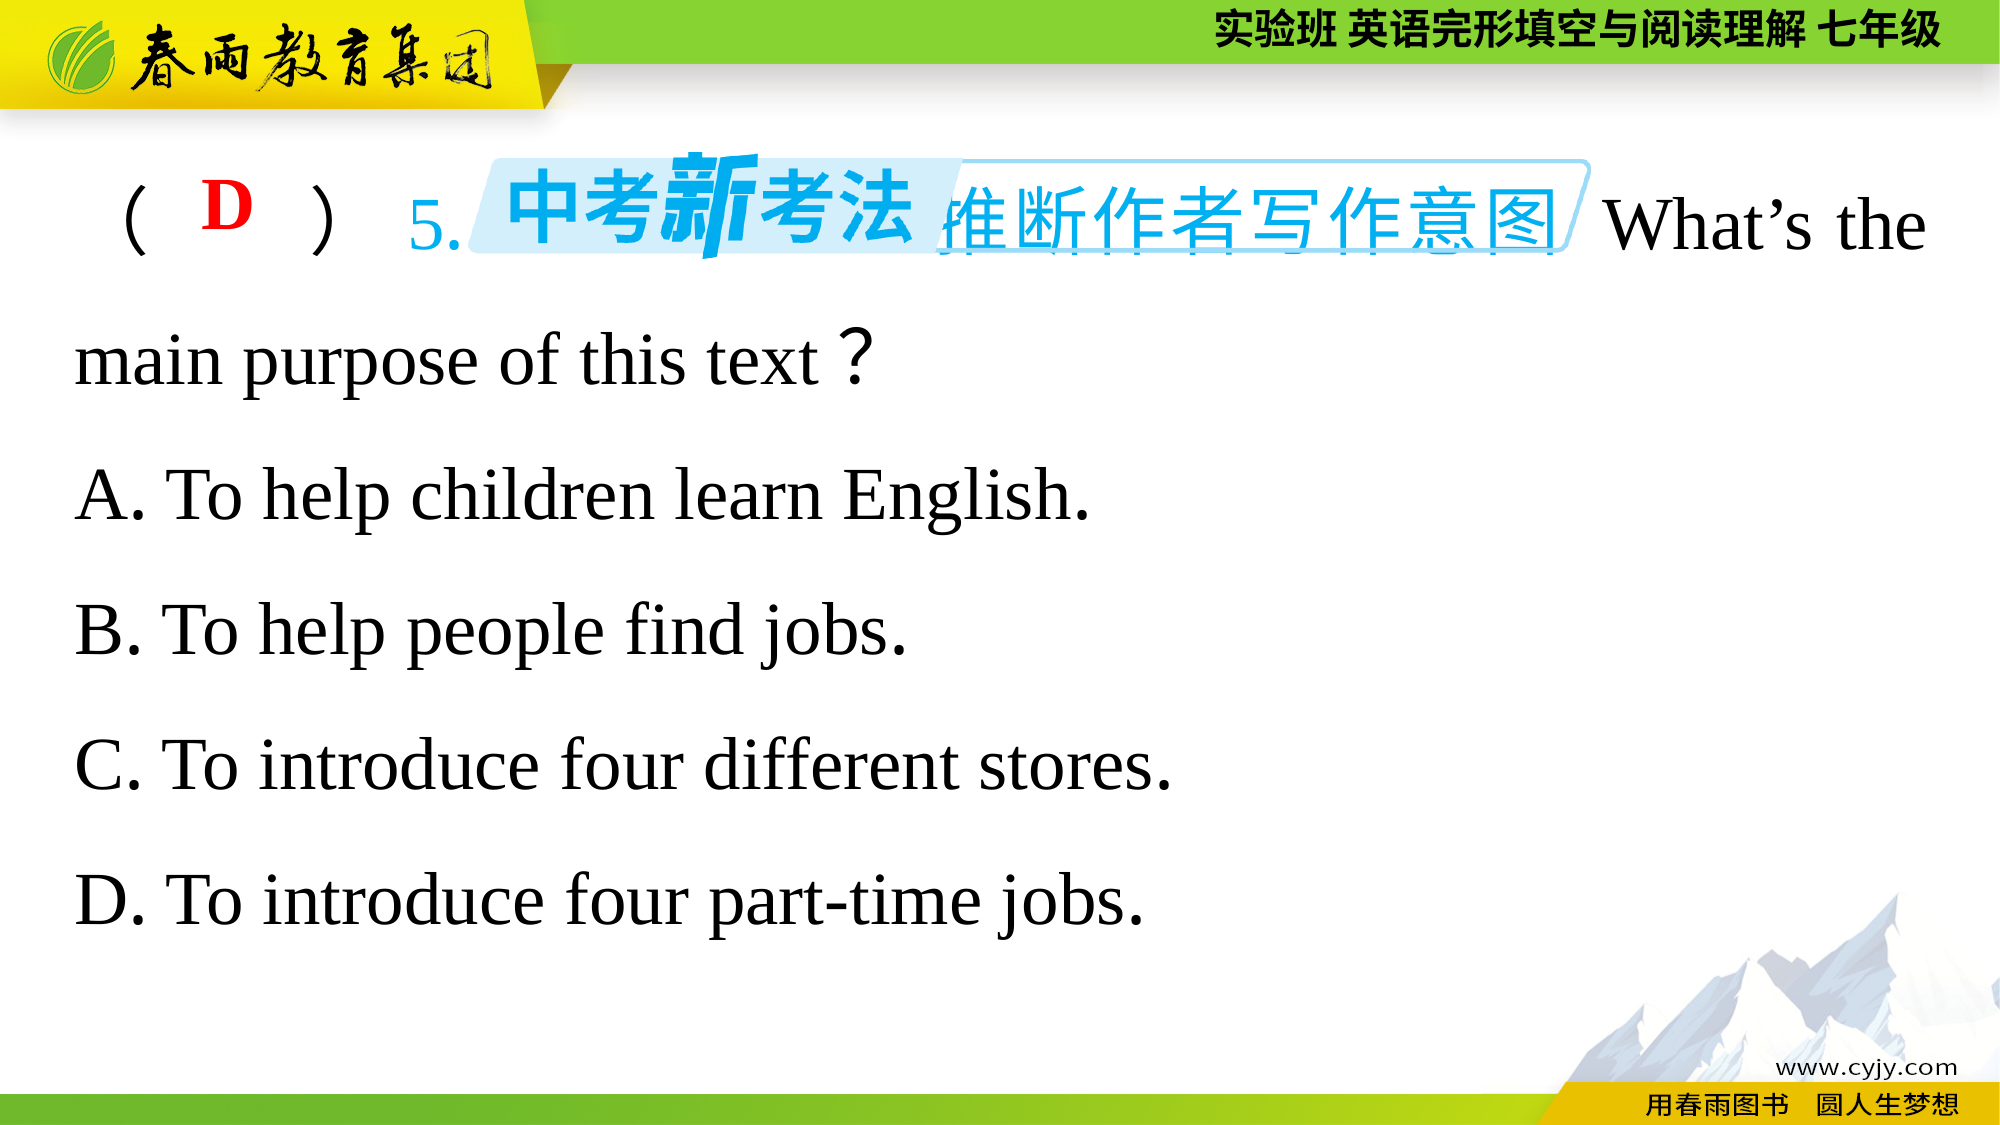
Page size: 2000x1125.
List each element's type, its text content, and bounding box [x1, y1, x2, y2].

picture [0, 0, 2000, 1125]
text_box D [186, 146, 271, 252]
list （ ）5. 推断作者写作意图 What’s the main purpose of this text？ A. To help children learn English. B. To help people find jobs. C. To introduce four different stores. D. To introduce four part-time jobs. [59, 122, 1944, 939]
